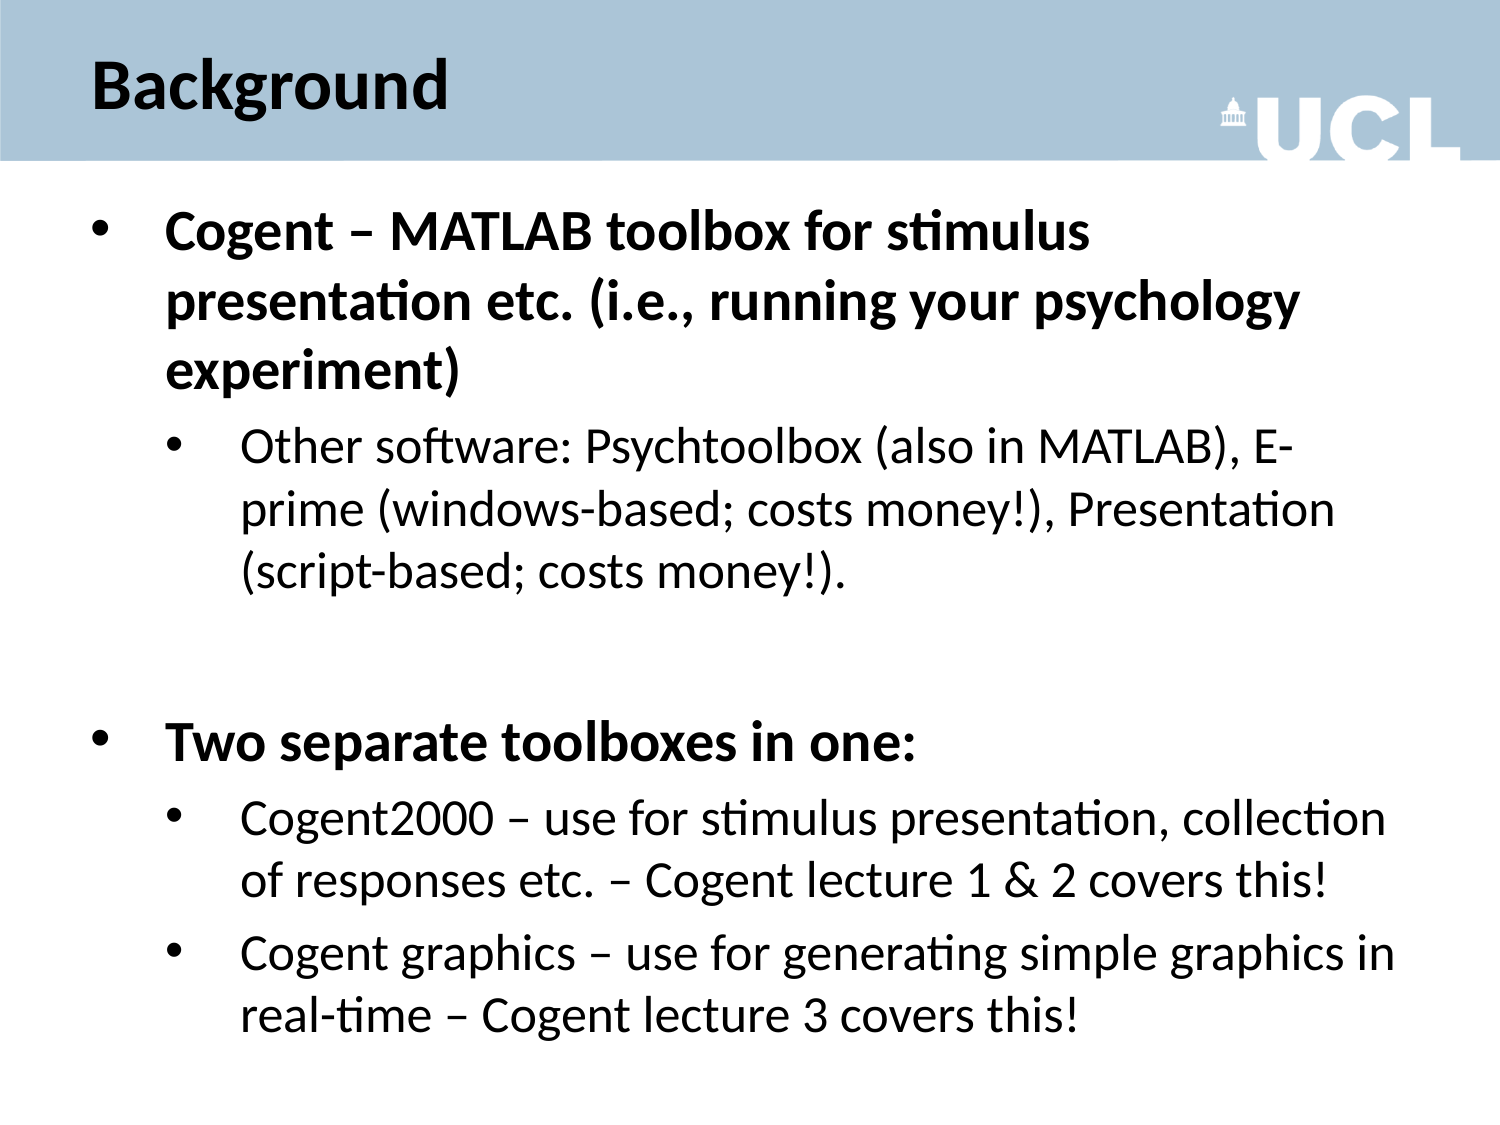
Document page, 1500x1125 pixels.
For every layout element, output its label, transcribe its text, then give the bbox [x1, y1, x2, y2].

list Cogent – MATLAB toolbox for stimulus presentation etc. (i.e., running your psychology experiment) Other software: Psychtoolbox (also in MATLAB), E-prime (windows-based; costs money!), Presentation (script-based; costs money!). Two separate toolboxes in one: Cogent2000 – use for stimulus presentation, collection of responses etc. – Cogent lecture 1 & 2 covers this! Cogent graphics – use for generating simple graphics in real-time – Cogent lecture 3 covers this! [75, 184, 1425, 1083]
title Background [76, 9, 1189, 152]
picture [0, 0, 1500, 161]
